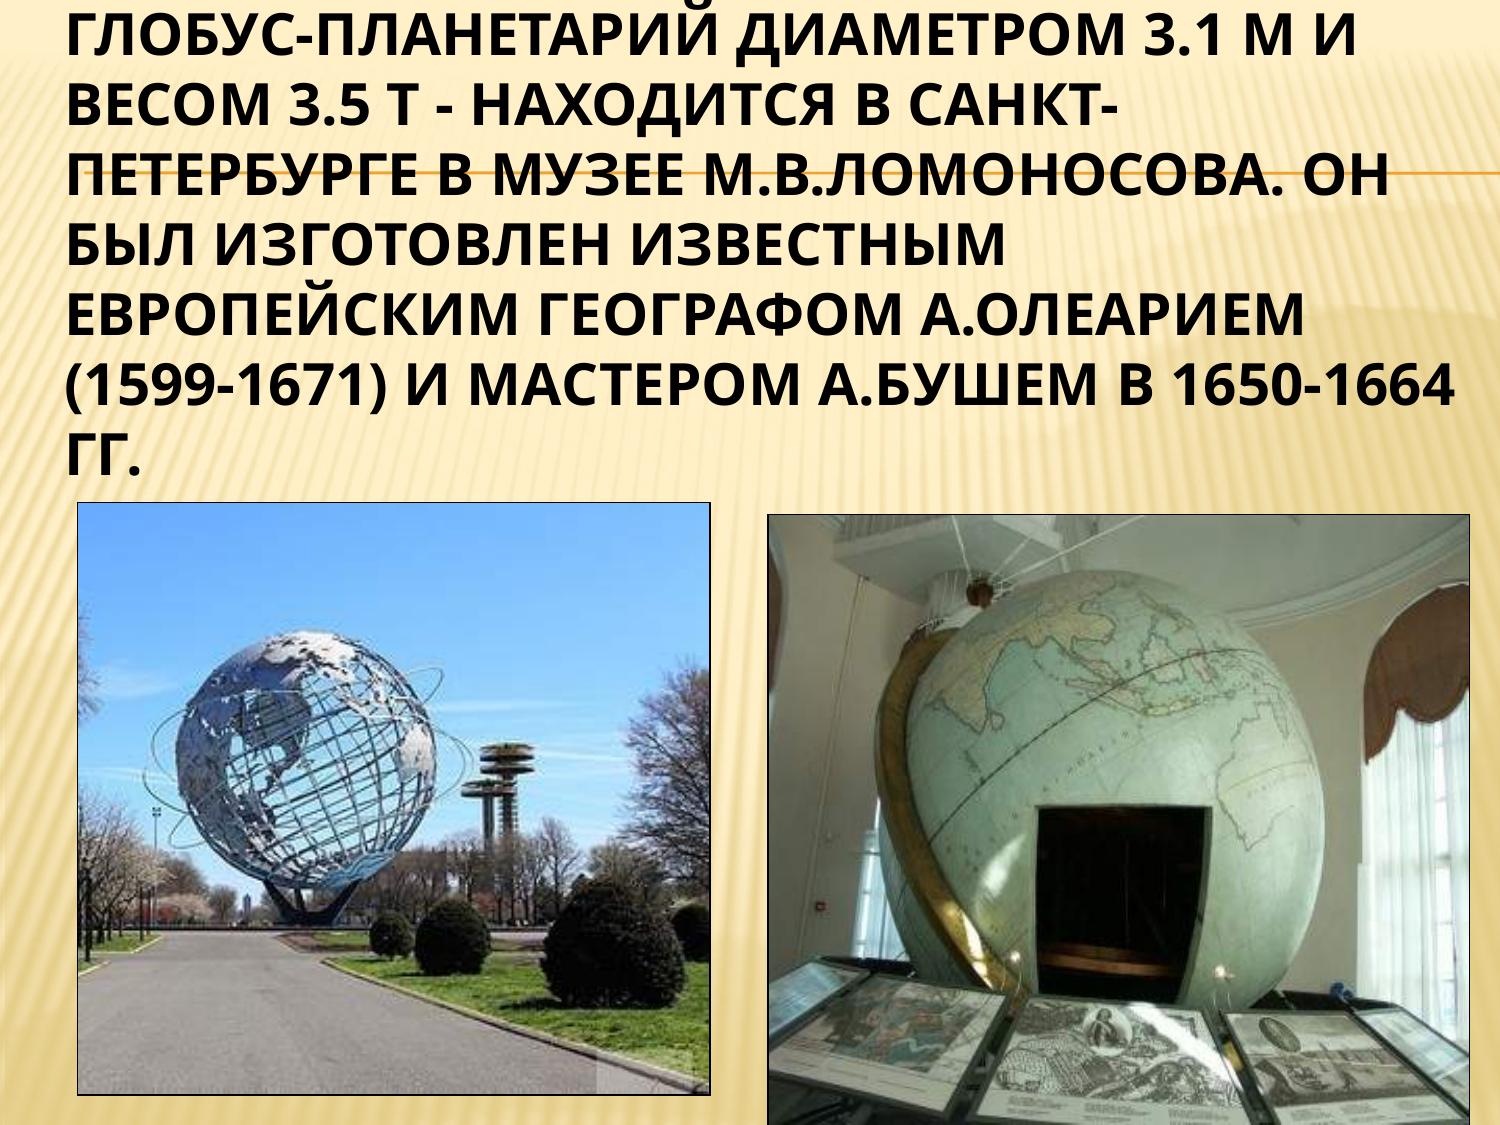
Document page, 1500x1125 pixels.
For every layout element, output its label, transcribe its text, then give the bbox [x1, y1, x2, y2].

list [77, 503, 710, 1095]
title Глобус-планетарий диаметром 3.1 м и весом 3.5 т - находится в Санкт-Петербурге в музее М.В.Ломоносова. Он был изготовлен известным европейским географом А.Олеарием (1599-1671) и мастером А.Бушем в 1650-1664 гг. [49, 75, 1475, 480]
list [768, 514, 1470, 1125]
